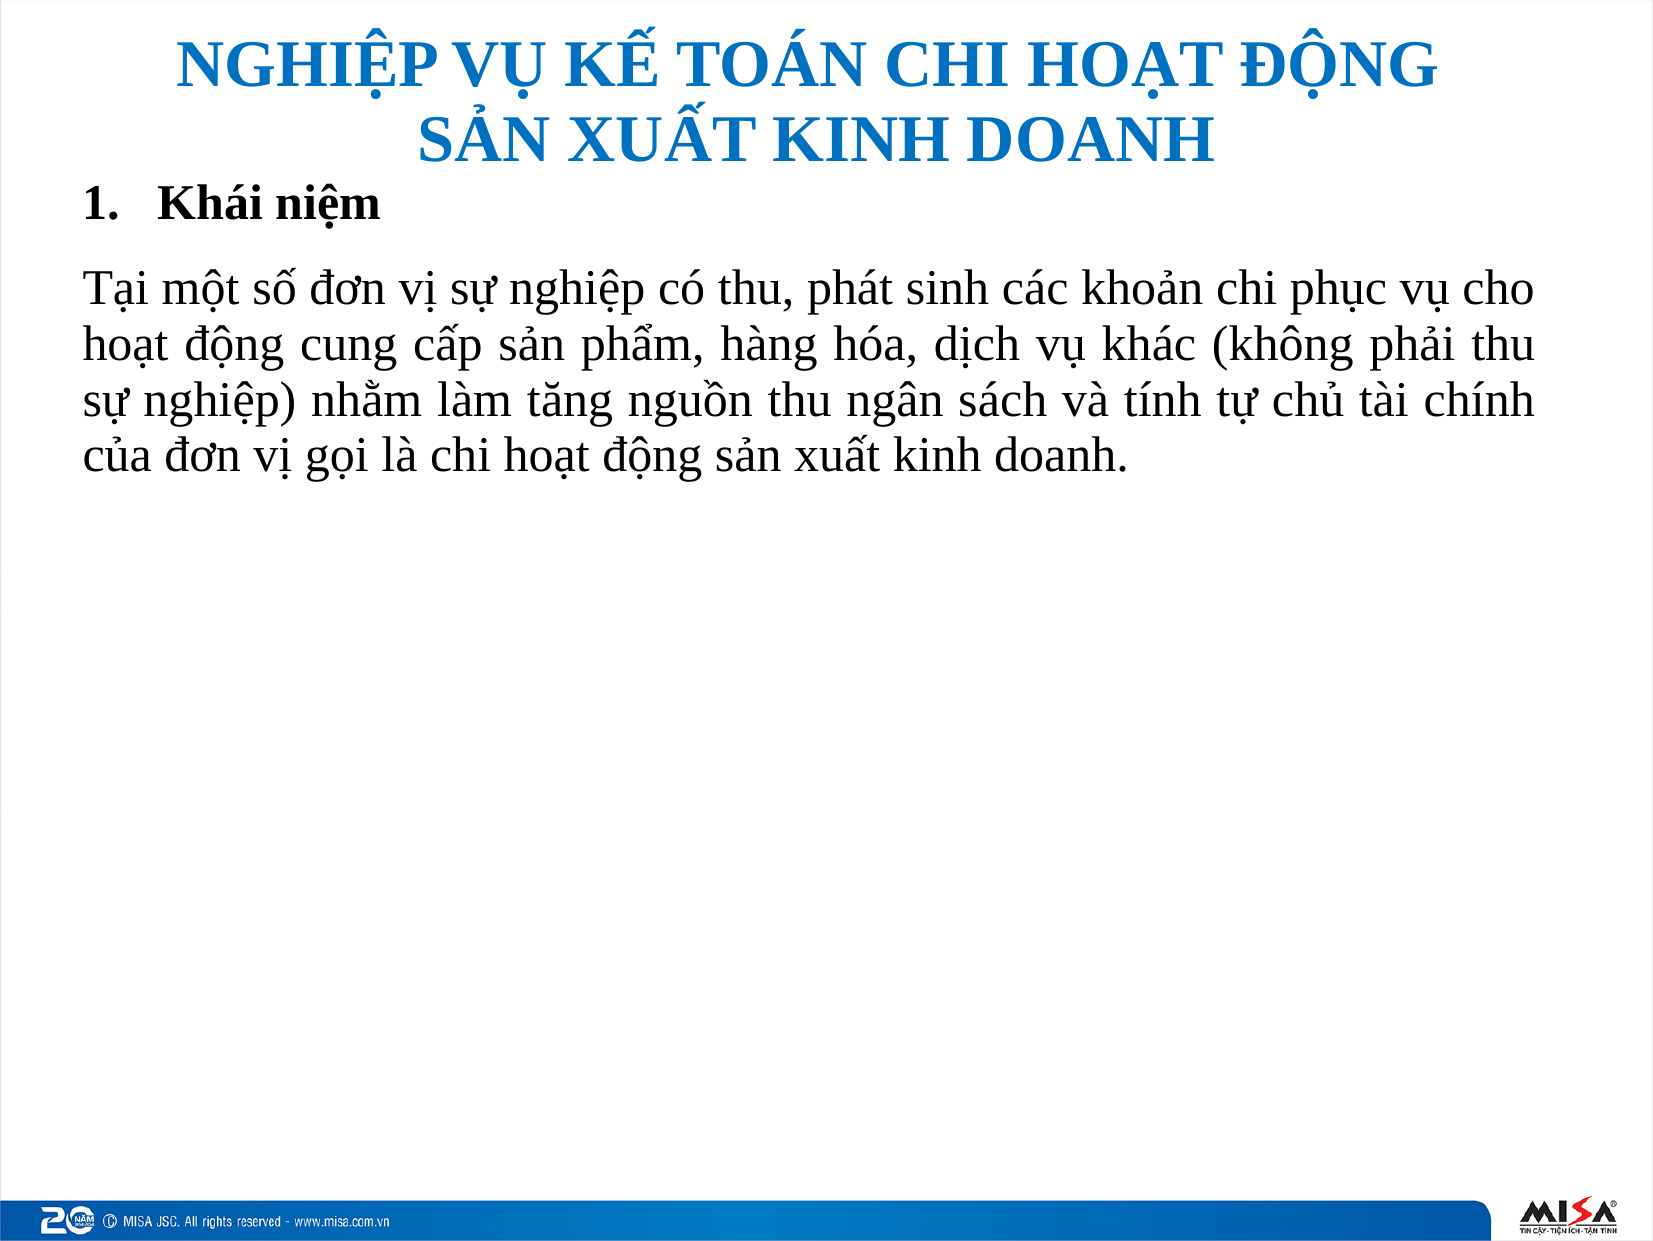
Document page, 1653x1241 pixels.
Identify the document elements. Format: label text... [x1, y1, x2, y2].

picture [0, 0, 1653, 1241]
list Khái niệm Tại một số đơn vị sự nghiệp có thu, phát sinh các khoản chi phục vụ cho hoạt động cung cấp sản phẩm, hàng hóa, dịch vụ khác (không phải thu sự nghiệp) nhằm làm tăng nguồn thu ngân sách và tính tự chủ tài chính của đơn vị gọi là chi hoạt động sản xuất kinh doanh. [82, 170, 1537, 1108]
title NGHIỆP VỤ KẾ TOÁN CHI HOẠT ĐỘNG SẢN XUẤT KINH DOANH [82, 20, 1552, 183]
